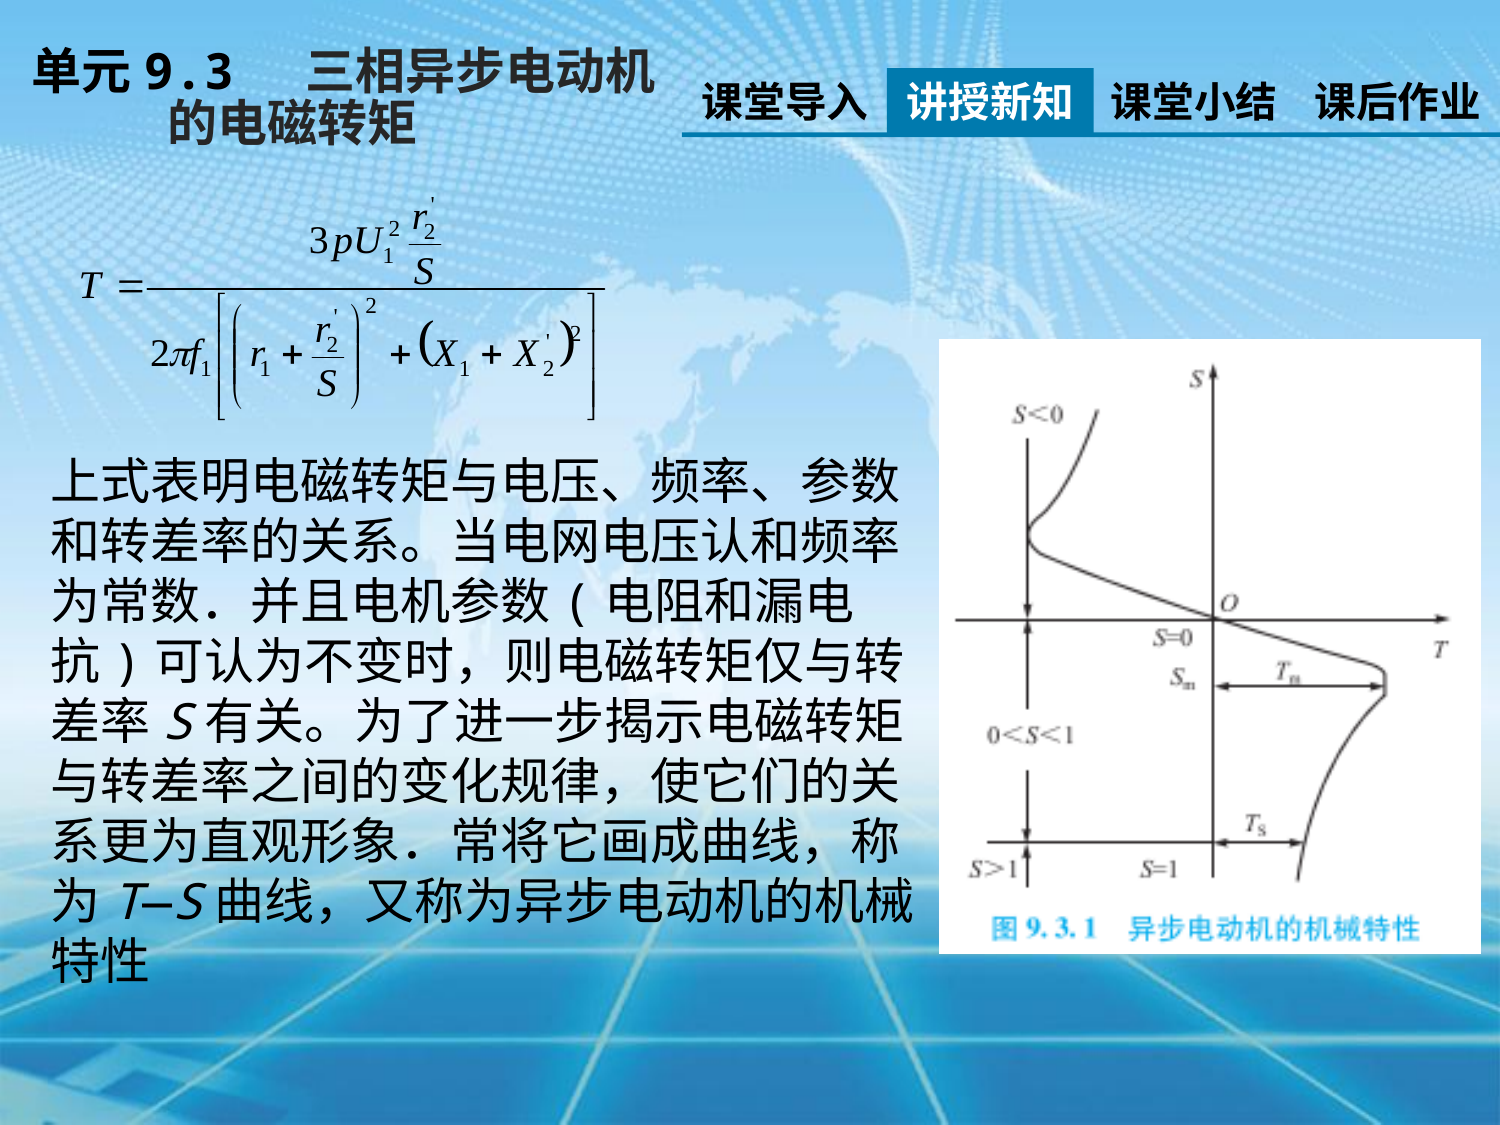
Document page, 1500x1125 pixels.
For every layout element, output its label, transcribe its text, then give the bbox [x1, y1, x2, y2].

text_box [74, 187, 614, 430]
text_box 上式表明电磁转矩与电压、频率、参数和转差率的关系。当电网电压认和频率为常数．并且电机参数(电阻和漏电抗)可认为不变时，则电磁转矩仅与转差率S有关。为了进一步揭示电磁转矩与转差率之间的变化规律，使它们的关系更为直观形象．常将它画成曲线，称为T—S曲线，又称为异步电动机的机械特性 [35, 441, 940, 997]
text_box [16, 39, 1500, 160]
picture [0, 0, 1500, 1125]
